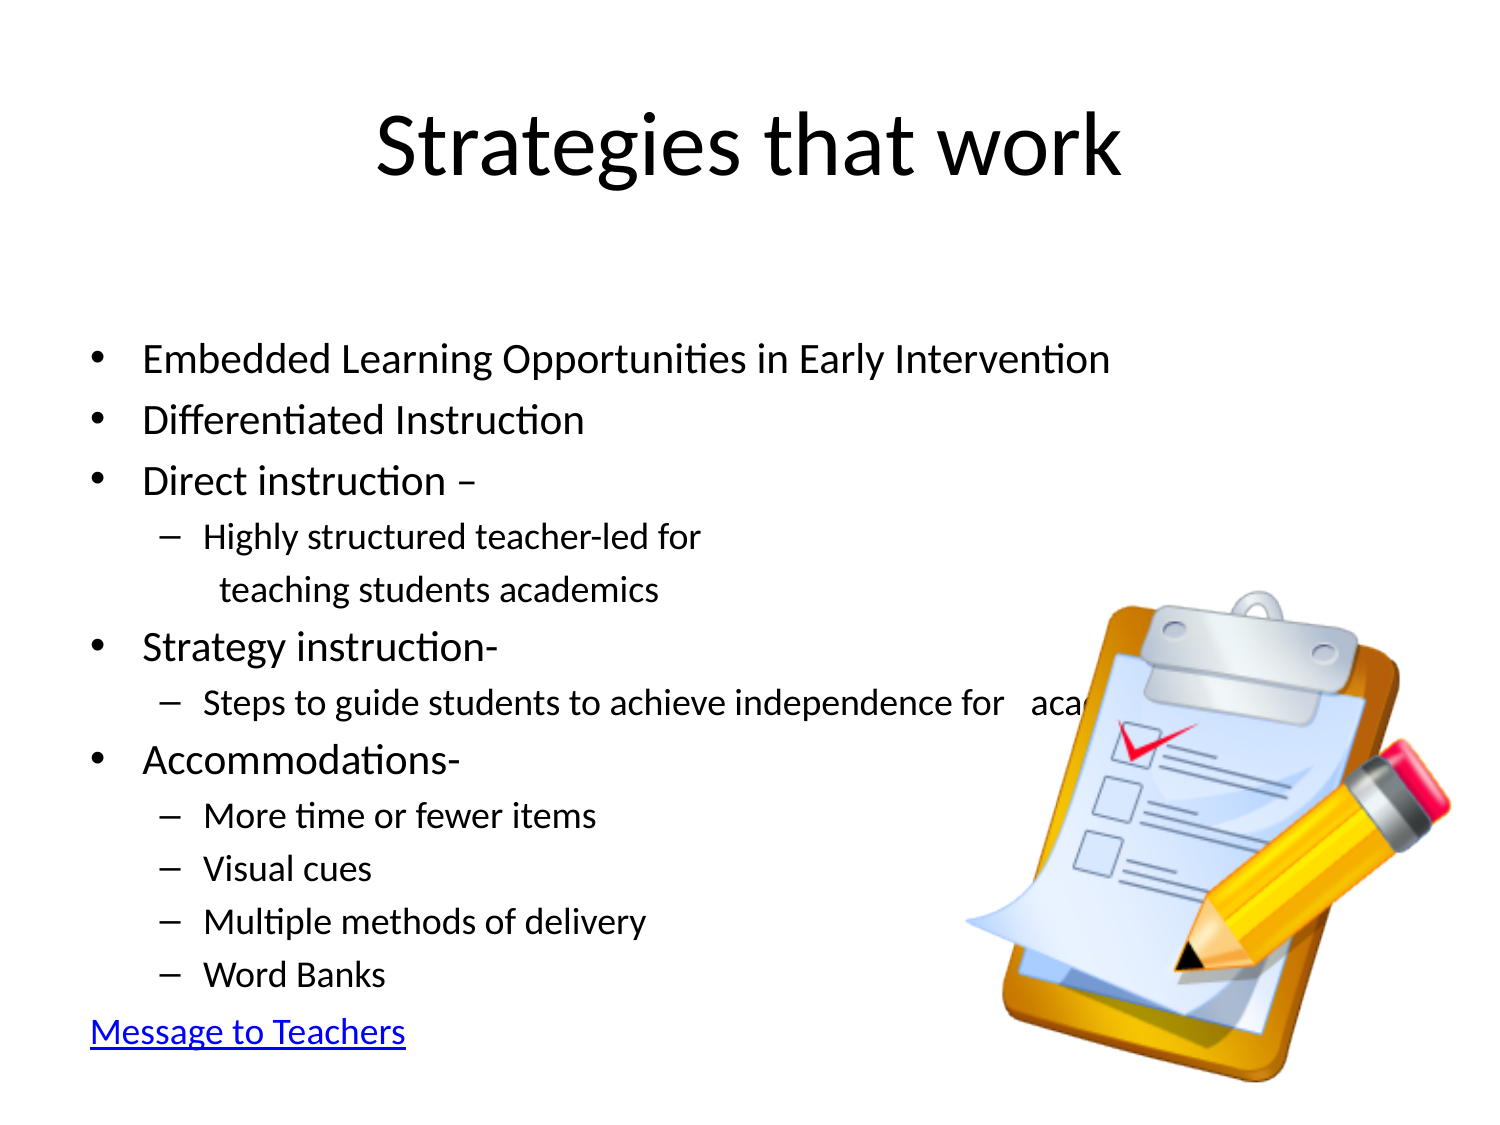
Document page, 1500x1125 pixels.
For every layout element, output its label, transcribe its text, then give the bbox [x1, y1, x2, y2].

text_box Message to Teachers [74, 999, 688, 1060]
picture [924, 549, 1476, 1125]
title Strategies that work [75, 45, 1425, 233]
list Embedded Learning Opportunities in Early Intervention Differentiated Instruction Direct instruction – Highly structured teacher-led for teaching students academics Strategy instruction- Steps to guide students to achieve independence for academic tasks Accommodations- More time or fewer items Visual cues Multiple methods of delivery Word Banks [75, 262, 1425, 1005]
